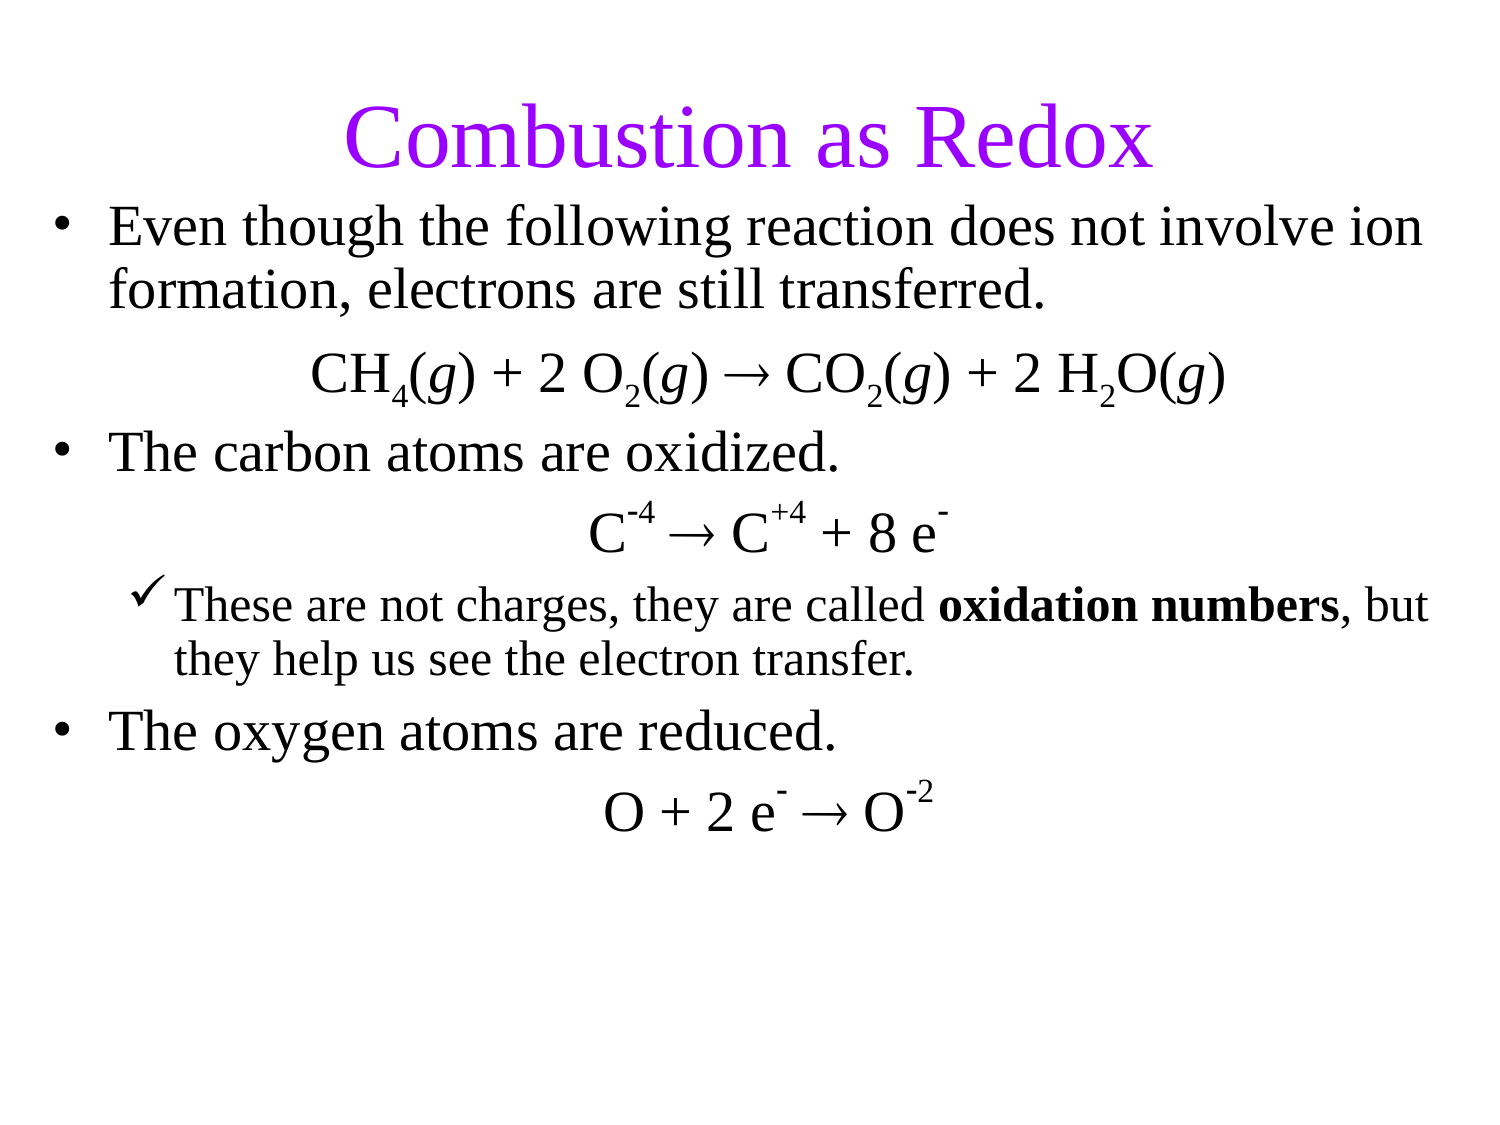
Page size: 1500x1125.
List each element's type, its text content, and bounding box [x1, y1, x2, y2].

text_box Even though the following reaction does not involve ion formation, electrons are still transferred. CH4(g) + 2 O2(g)  CO2(g) + 2 H2O(g) The carbon atoms are oxidized. C4  C+4 + 8 e These are not charges, they are called oxidation numbers, but they help us see the electron transfer. The oxygen atoms are reduced. O + 2 e  O2 [37, 187, 1500, 1020]
text_box Combustion as Redox [112, 37, 1388, 187]
